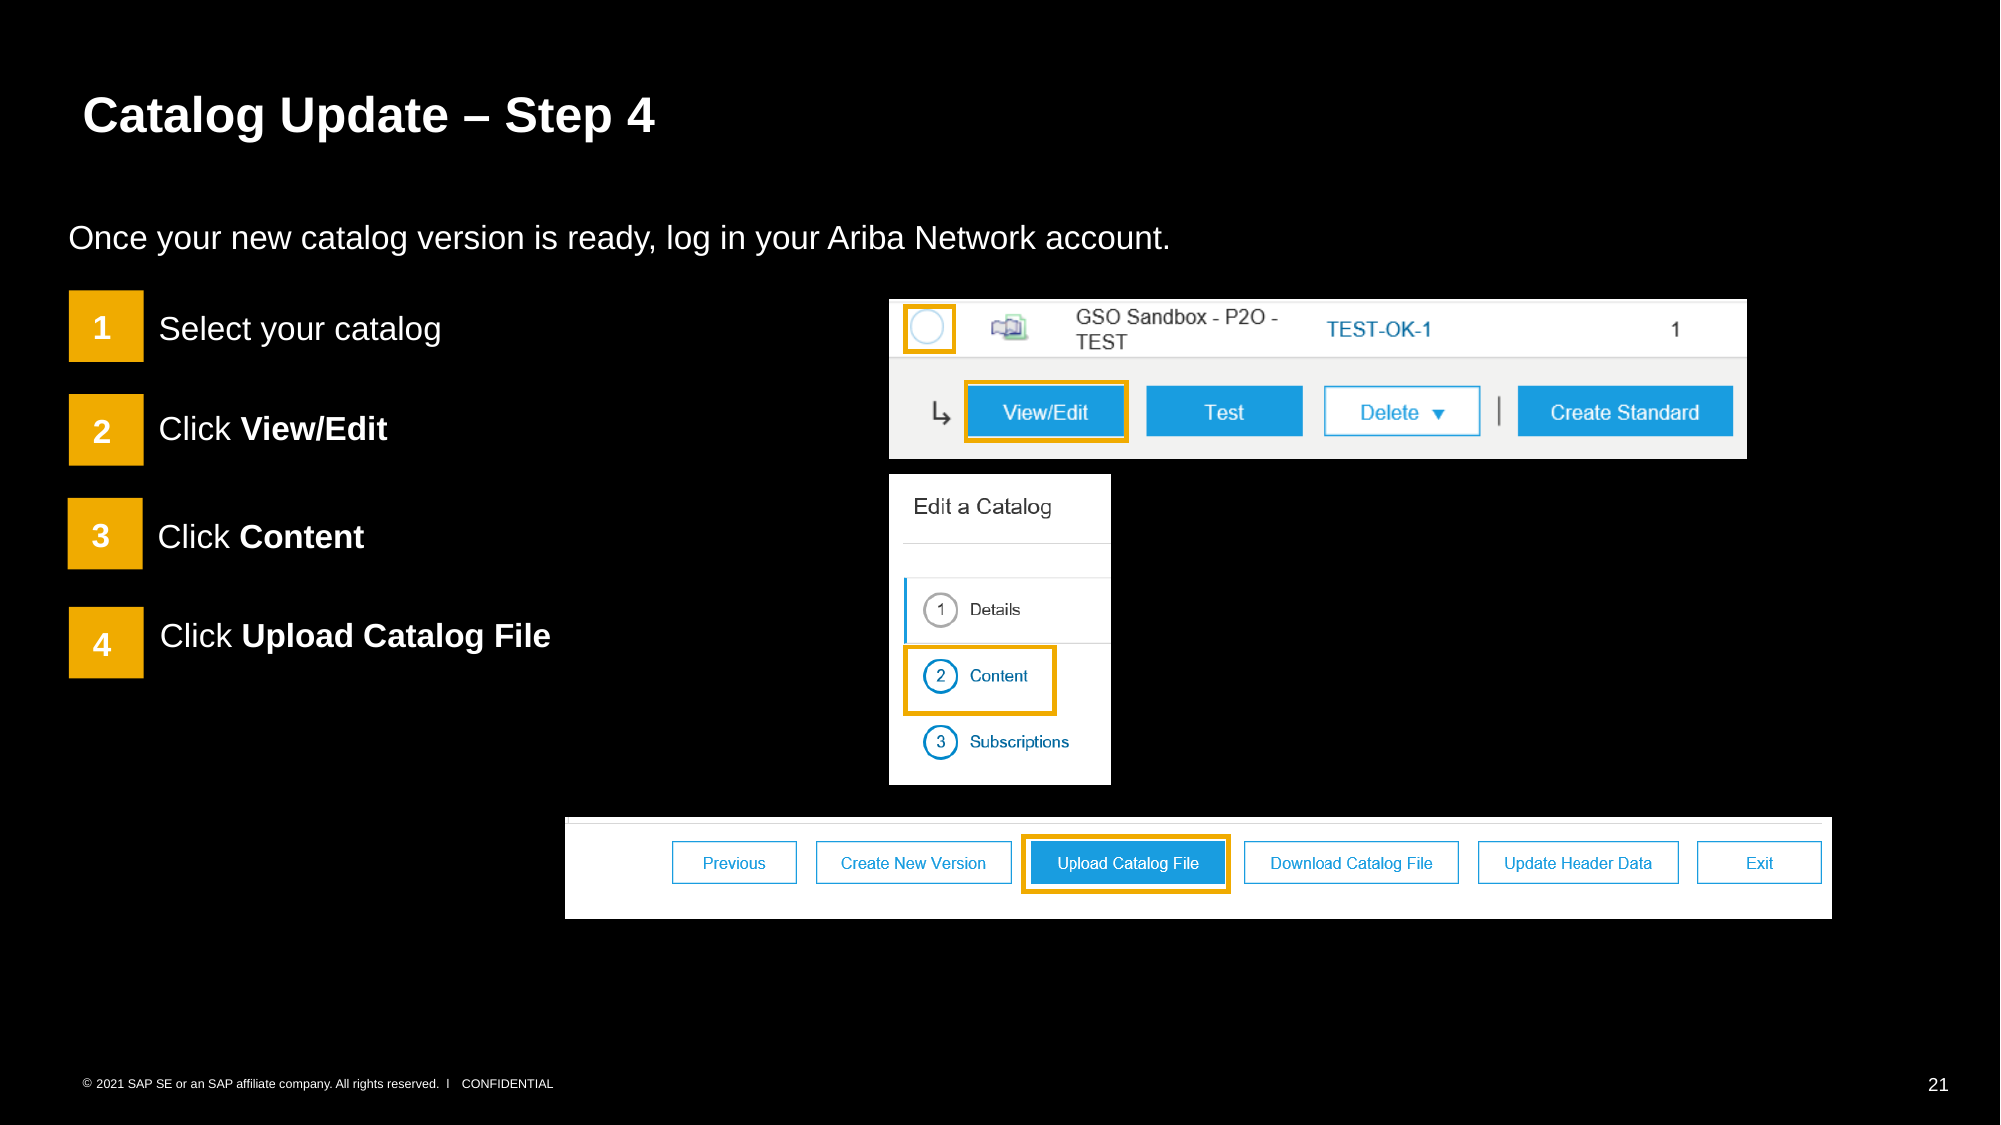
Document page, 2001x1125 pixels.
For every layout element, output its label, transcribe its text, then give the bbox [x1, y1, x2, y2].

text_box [889, 299, 1748, 785]
text_box Click View/Edit [143, 399, 883, 507]
text_box 3 Se [67, 497, 143, 570]
text_box Click Upload Catalog File [144, 606, 1535, 842]
text_box 2 Se [68, 394, 144, 466]
text_box 4 Se [68, 606, 144, 679]
text_box Select your catalog [143, 299, 888, 399]
text_box Once your new catalog version is ready, log in your Ariba Network account. [53, 208, 1443, 444]
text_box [564, 817, 1832, 919]
title Catalog Update – Step 4 [82, 82, 1918, 144]
text_box 1 Se [68, 290, 144, 362]
text_box Click Content [142, 507, 883, 606]
